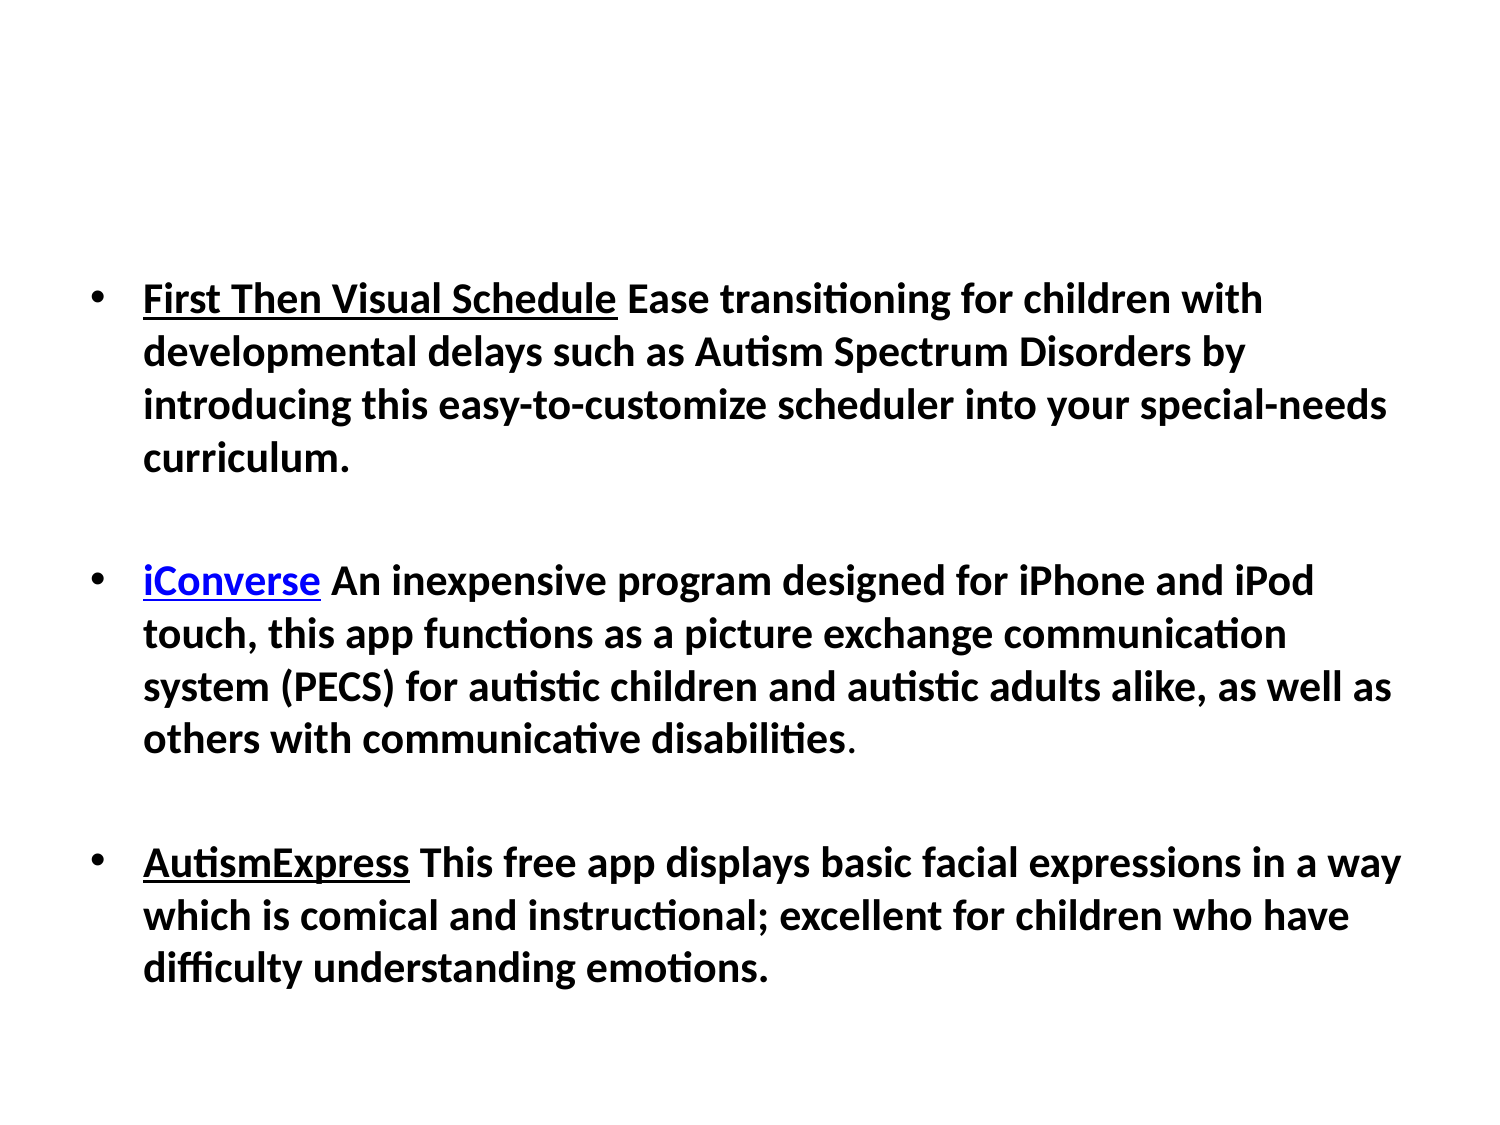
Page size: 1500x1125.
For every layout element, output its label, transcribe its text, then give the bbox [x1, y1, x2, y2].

list First Then Visual Schedule Ease transitioning for children with developmental delays such as Autism Spectrum Disorders by introducing this easy-to-customize scheduler into your special-needs curriculum. iConverse An inexpensive program designed for iPhone and iPod touch, this app functions as a picture exchange communication system (PECS) for autistic children and autistic adults alike, as well as others with communicative disabilities. AutismExpress This free app displays basic facial expressions in a way which is comical and instructional; excellent for children who have difficulty understanding emotions. [75, 262, 1425, 1005]
